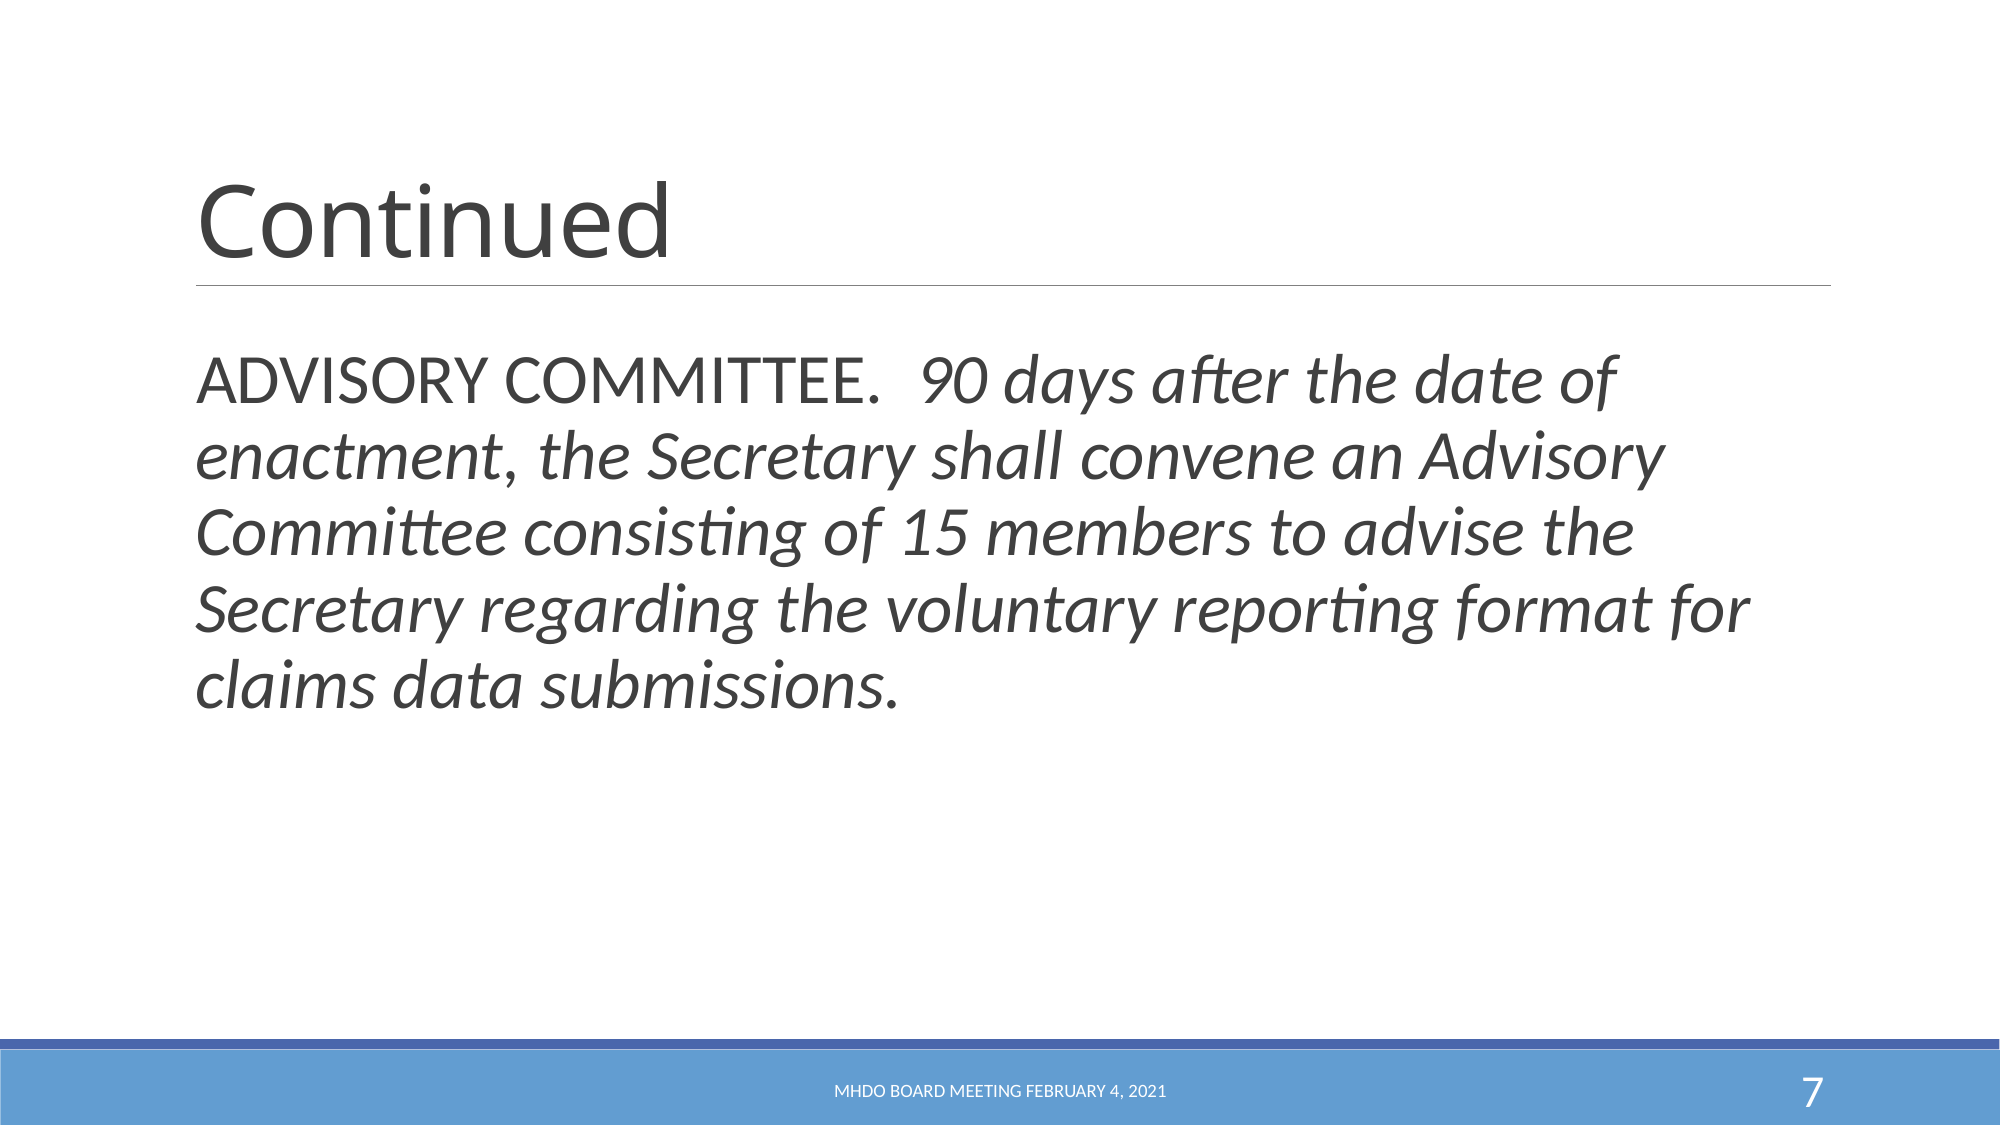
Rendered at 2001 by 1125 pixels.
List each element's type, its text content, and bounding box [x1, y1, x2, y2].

list ADVISORY COMMITTEE. 90 days after the date of enactment, the Secretary shall convene an Advisory Committee consisting of 15 members to advise the Secretary regarding the voluntary reporting format for claims data submissions. [180, 334, 1840, 963]
slide_number 7 [1624, 1059, 1840, 1120]
footer MHDO Board Meeting February 4, 2021 [604, 1059, 1396, 1120]
title Continued [180, 47, 1840, 285]
